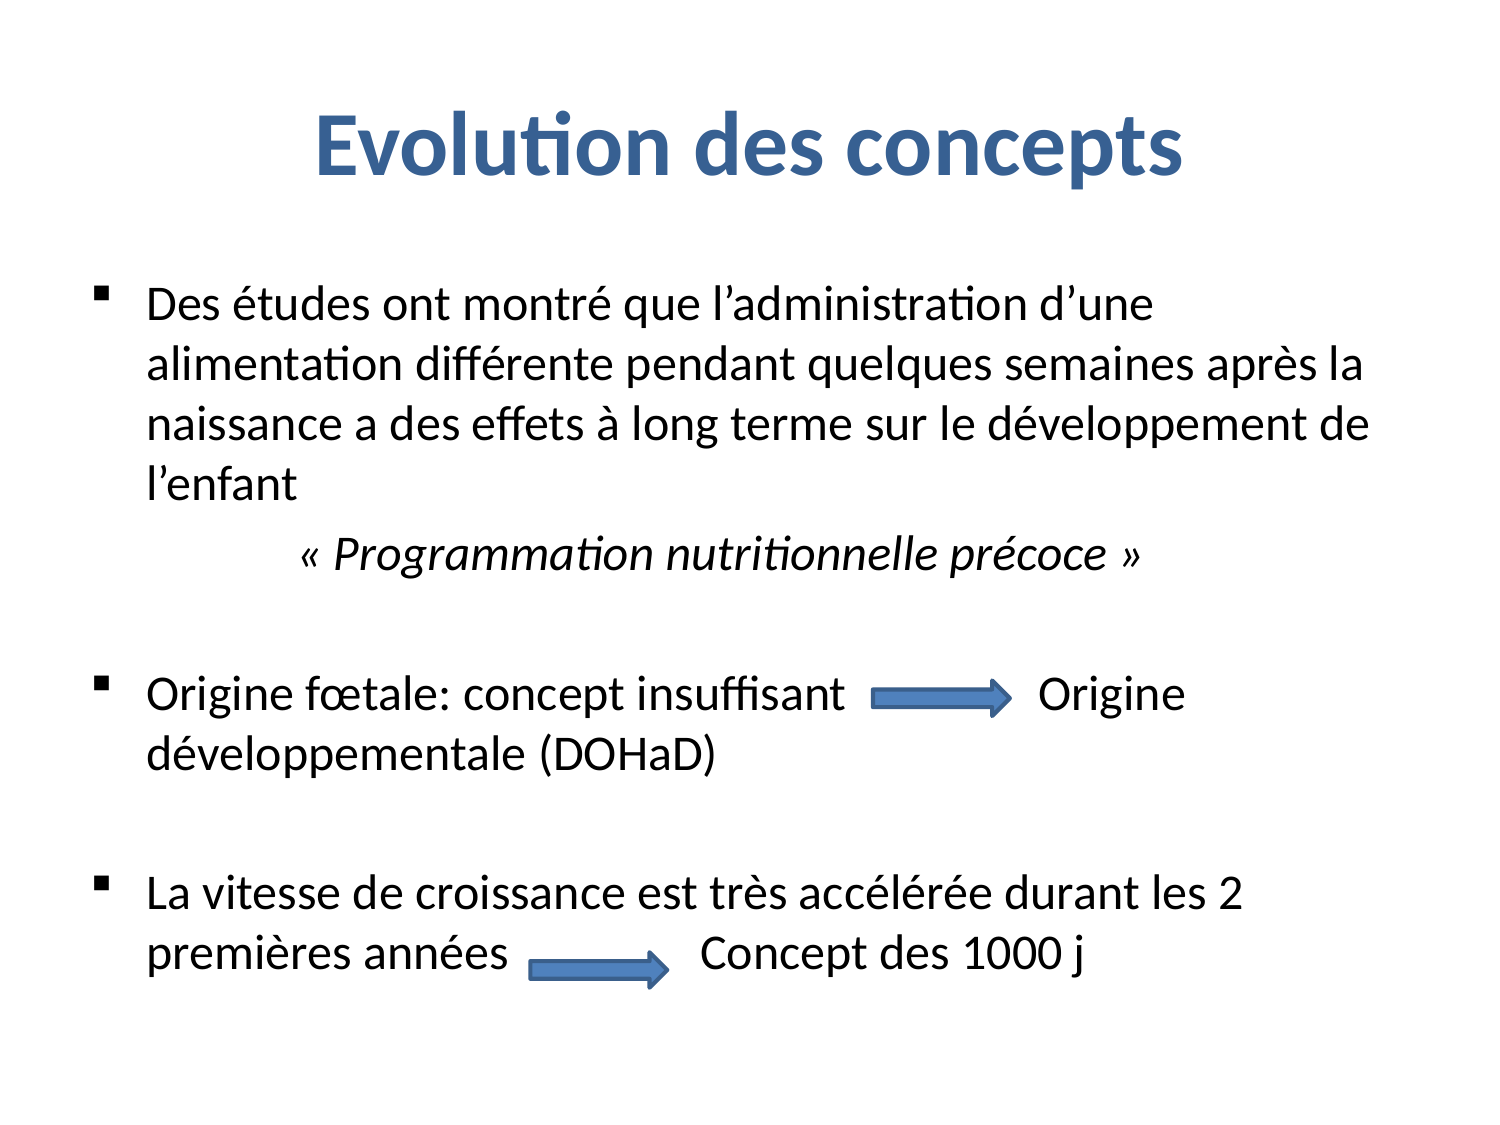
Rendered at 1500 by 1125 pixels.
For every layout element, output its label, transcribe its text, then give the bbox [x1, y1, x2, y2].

list Des études ont montré que l’administration d’une alimentation différente pendant quelques semaines après la naissance a des effets à long terme sur le développement de l’enfant « Programmation nutritionnelle précoce » Origine fœtale: concept insuffisant Origine développementale (DOHaD) La vitesse de croissance est très accélérée durant les 2 premières années Concept des 1000 j [75, 262, 1425, 1005]
text_box [870, 678, 1012, 718]
text_box [528, 950, 670, 990]
title Evolution des concepts [75, 45, 1425, 233]
